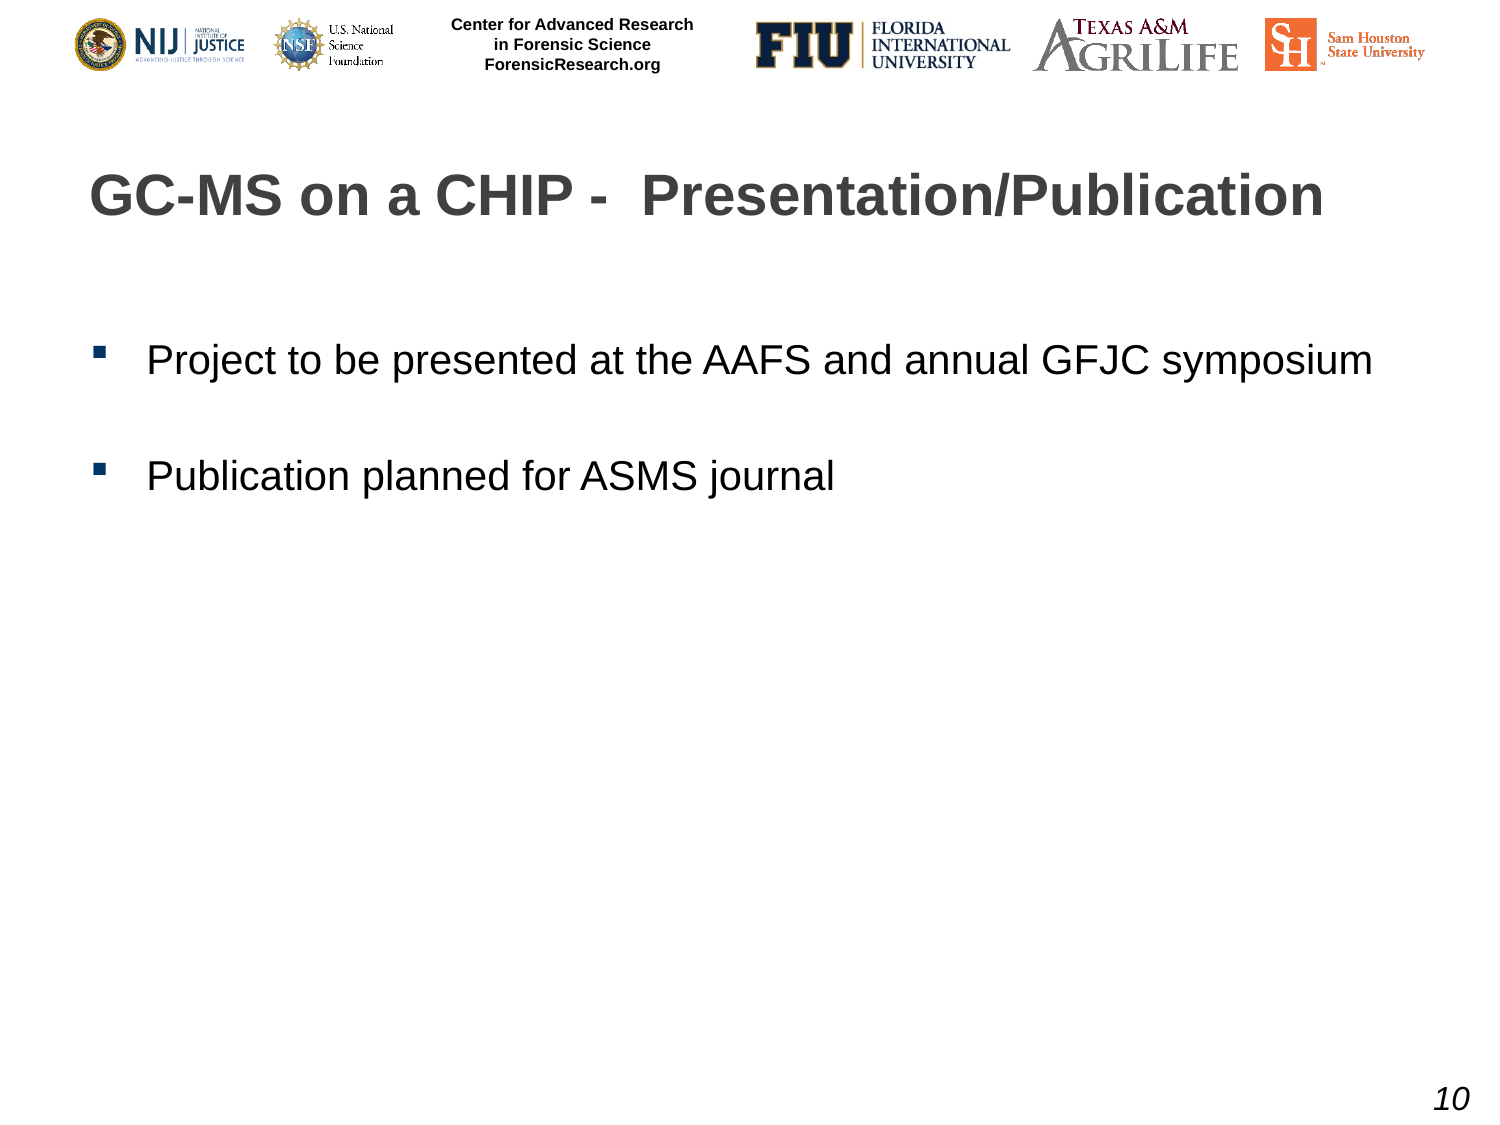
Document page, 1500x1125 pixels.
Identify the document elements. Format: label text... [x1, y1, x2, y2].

list Project to be presented at the AAFS and annual GFJC symposium Publication planned for ASMS journal [75, 324, 1425, 943]
picture [74, 18, 244, 71]
picture [1032, 18, 1238, 71]
picture [753, 18, 1013, 71]
picture [273, 18, 393, 71]
picture [1265, 18, 1425, 71]
title GC-MS on a CHIP - Presentation/Publication [75, 149, 1388, 240]
